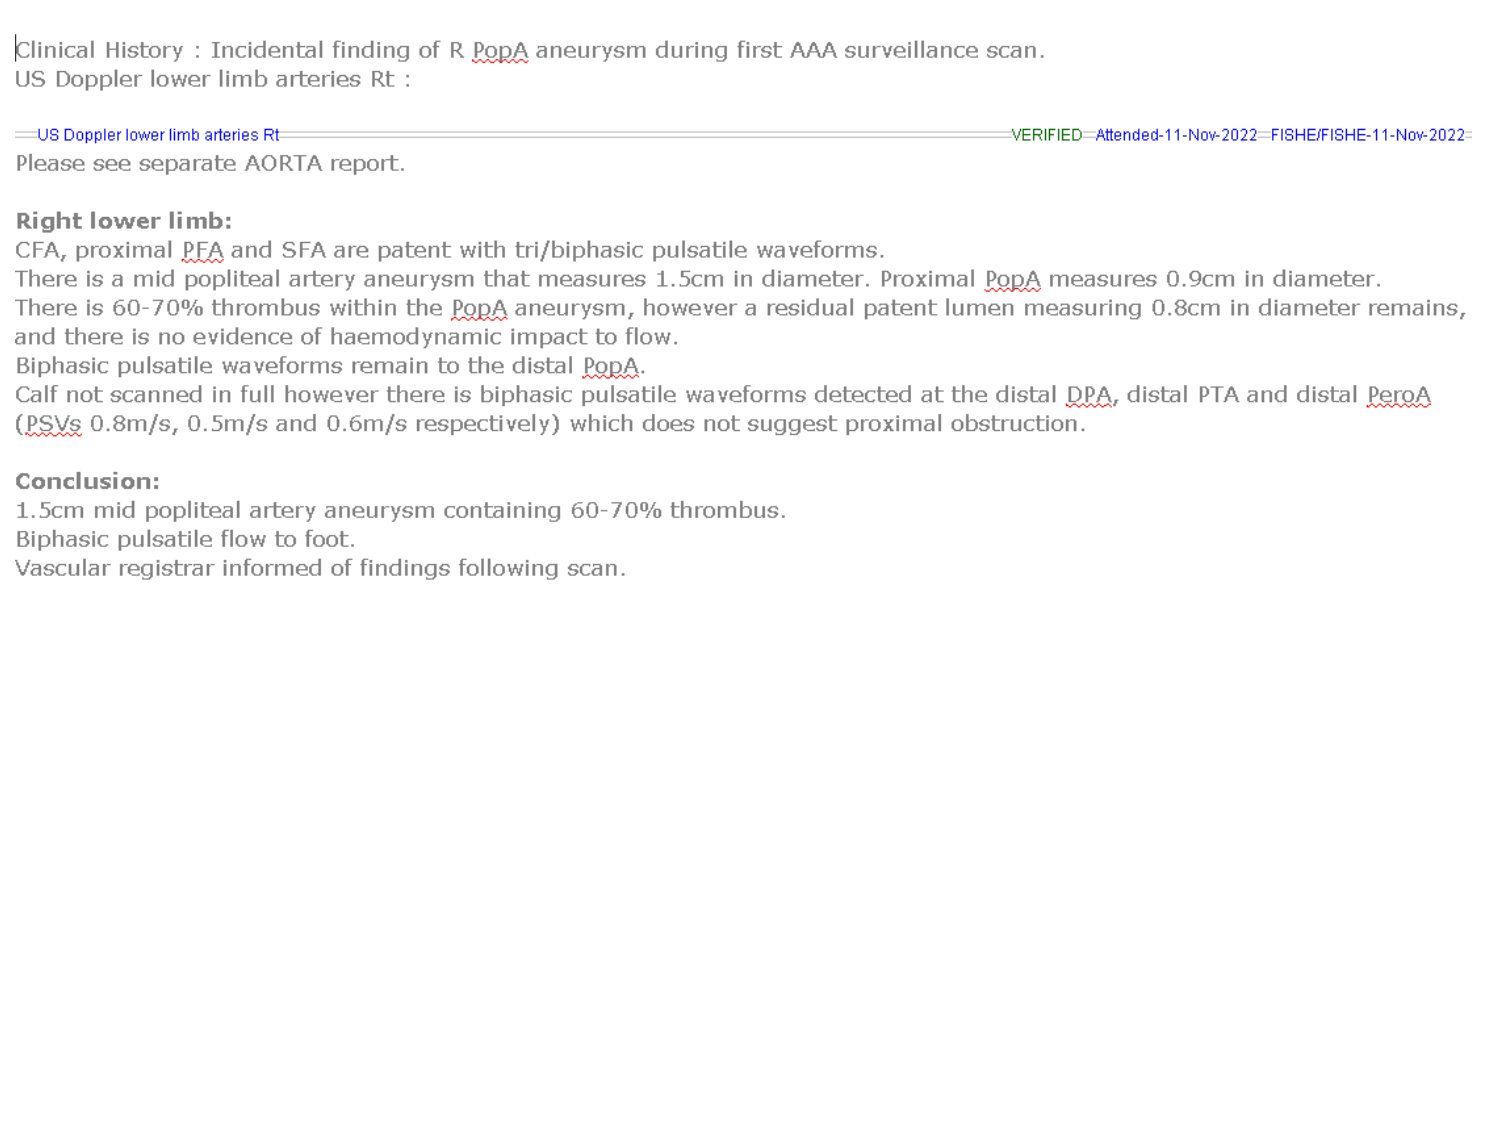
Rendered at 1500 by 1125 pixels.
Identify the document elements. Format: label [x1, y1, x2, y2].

picture [15, 29, 1472, 593]
